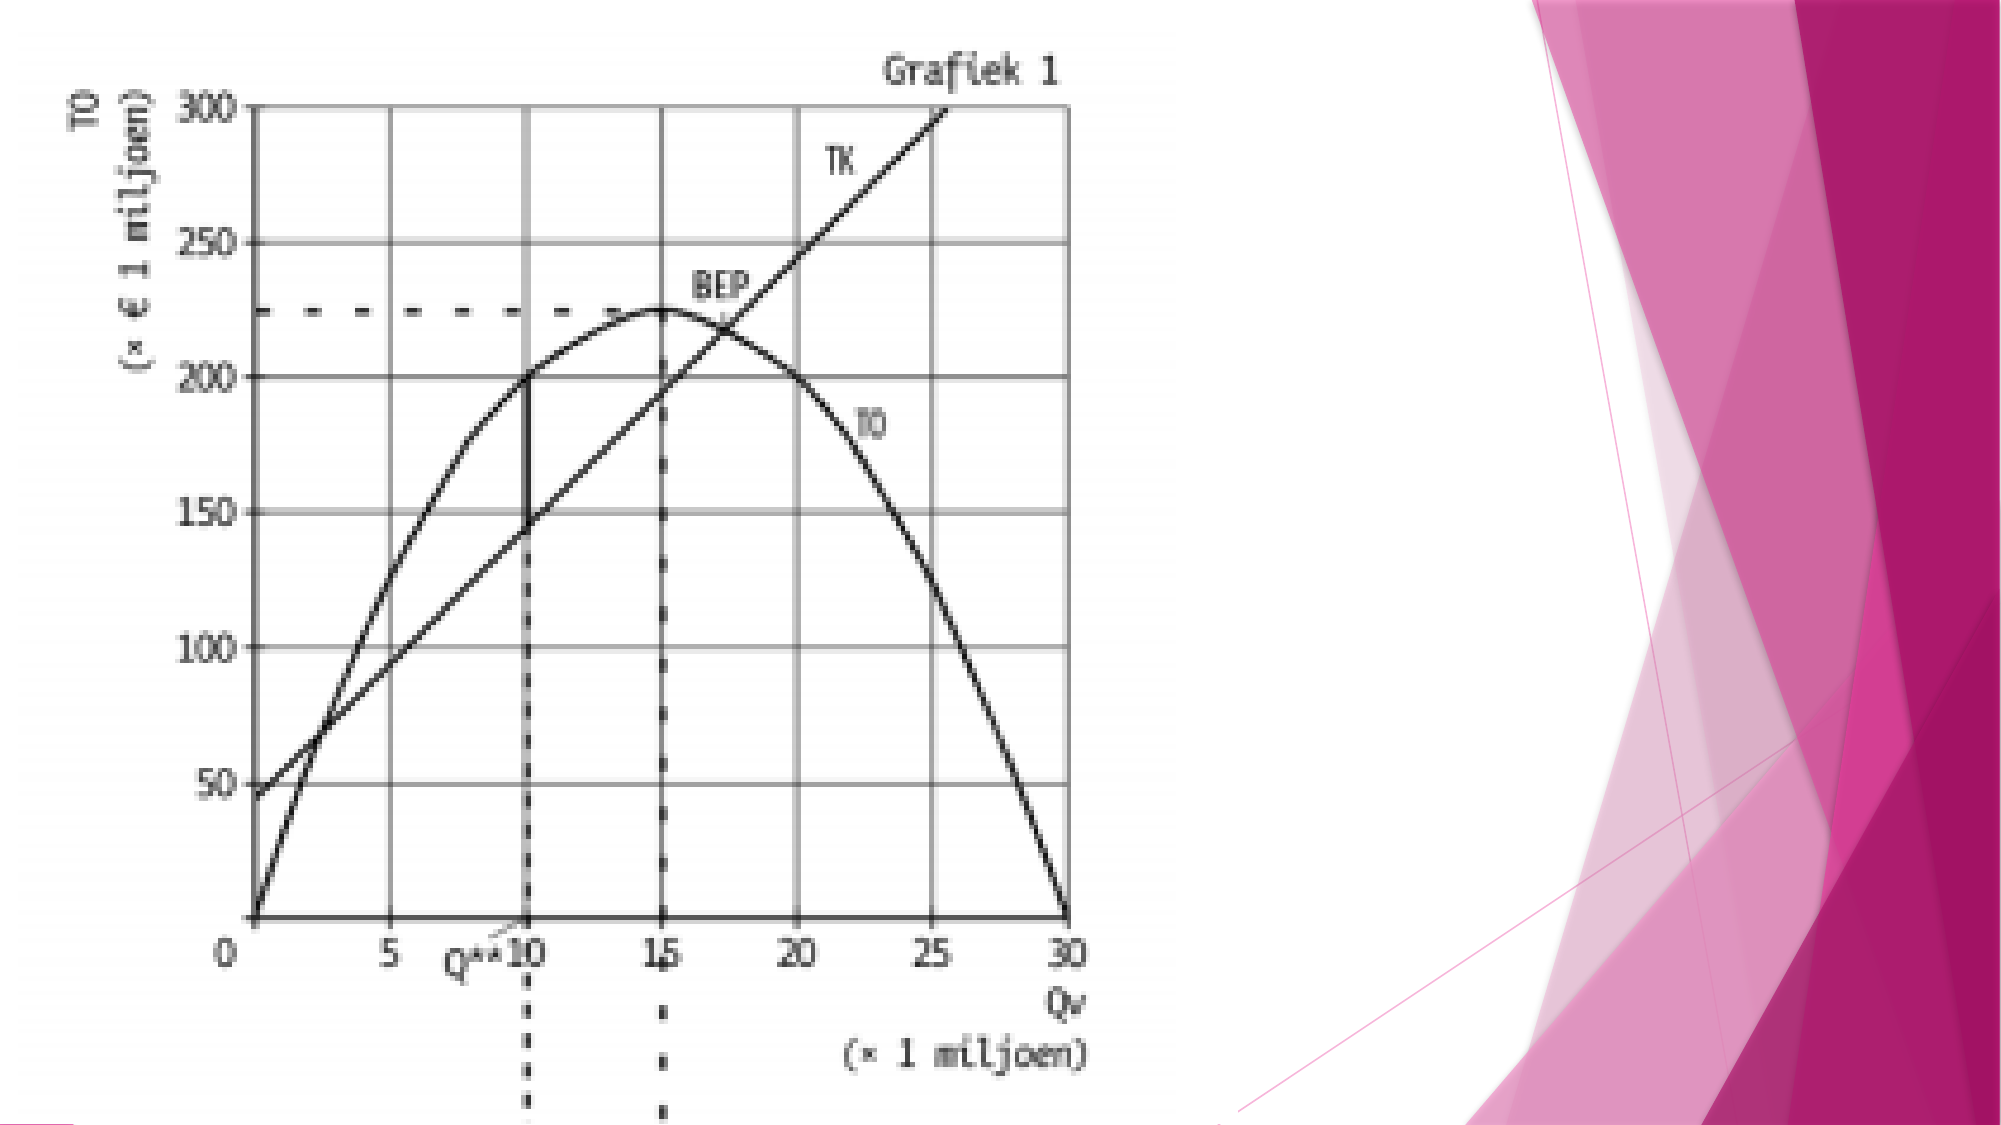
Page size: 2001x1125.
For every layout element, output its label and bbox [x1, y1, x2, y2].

picture [0, 0, 1238, 1125]
